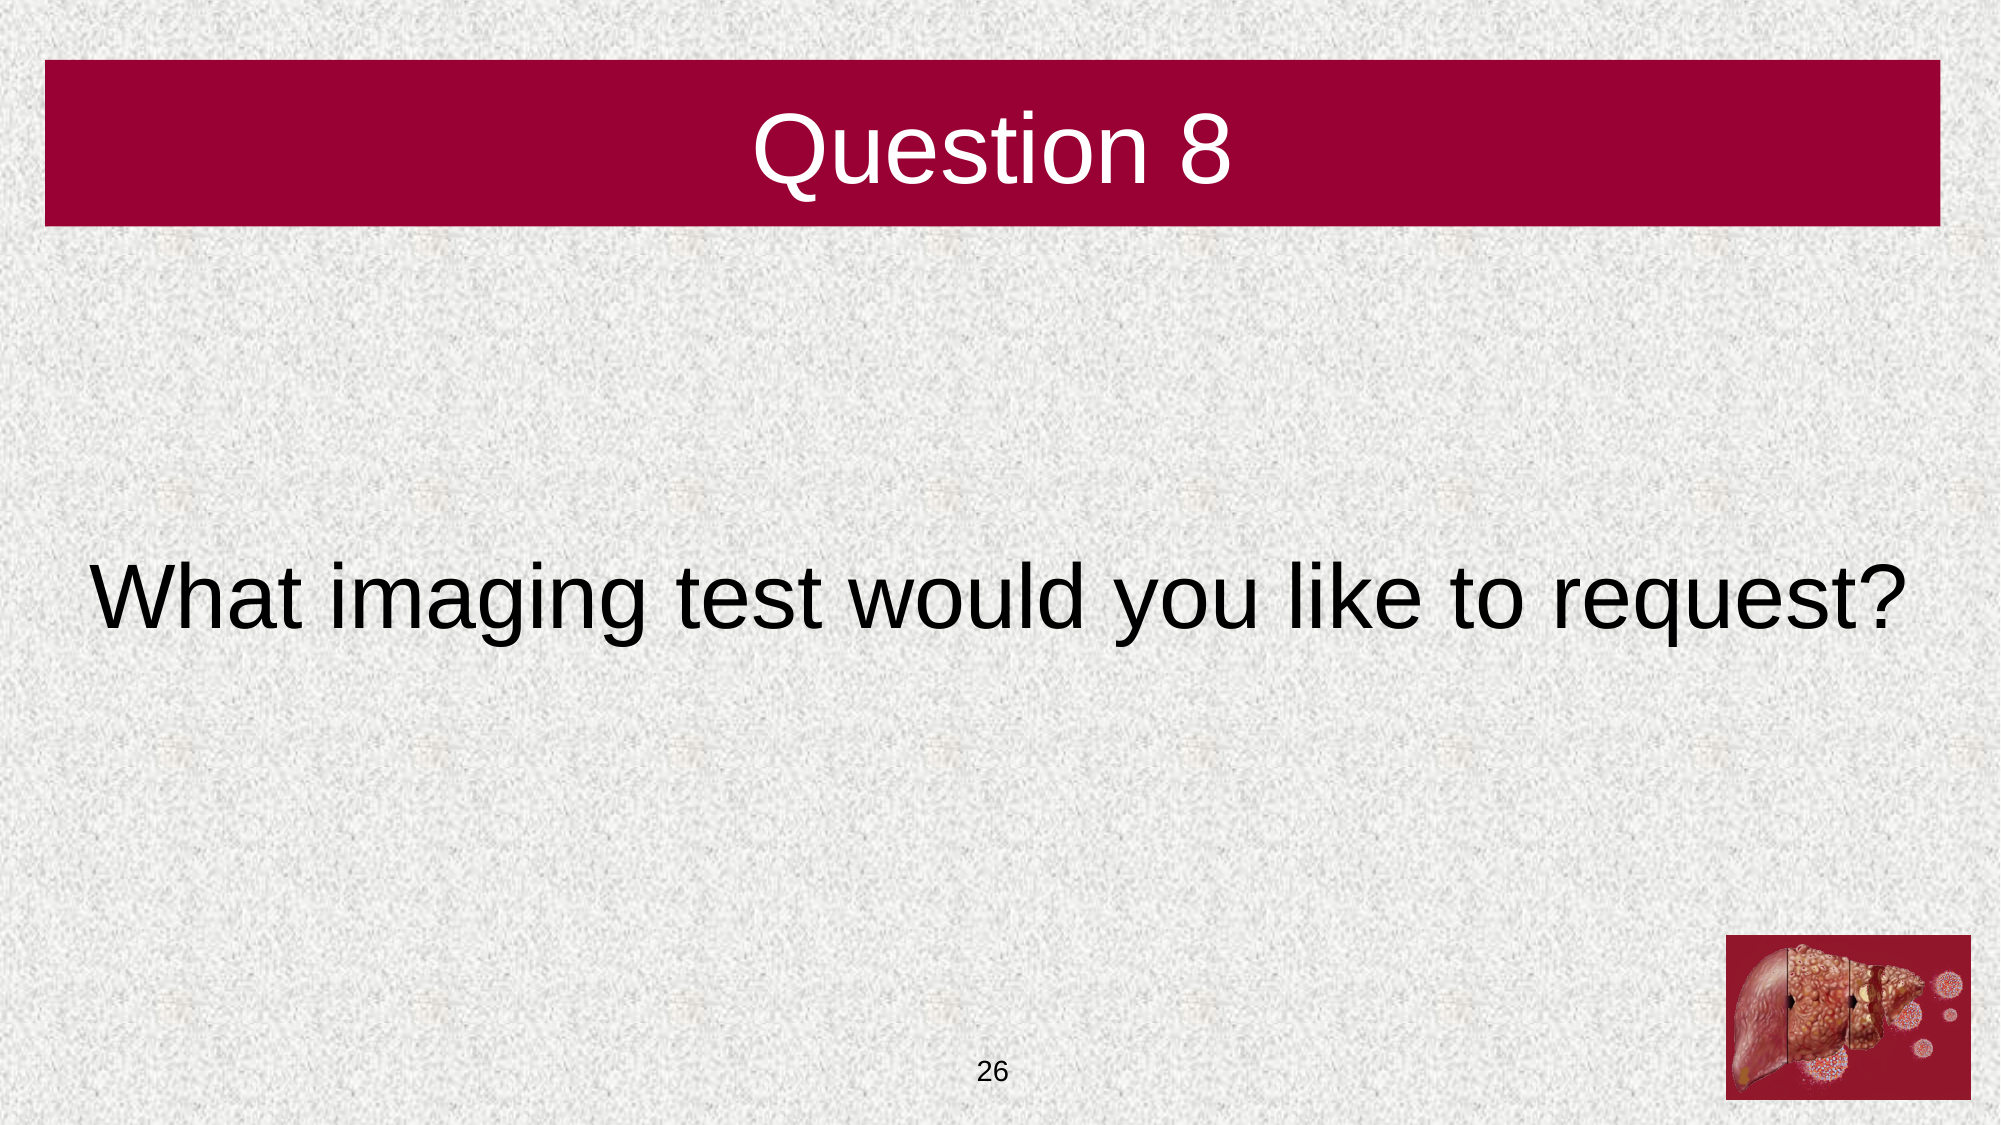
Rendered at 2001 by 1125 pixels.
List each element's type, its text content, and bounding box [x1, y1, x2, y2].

slide_number ‹#› [759, 1039, 1227, 1100]
picture [0, 0, 2001, 1125]
list What imaging test would you like to request? [55, 529, 1945, 670]
text_box Question 8 [45, 59, 1941, 227]
